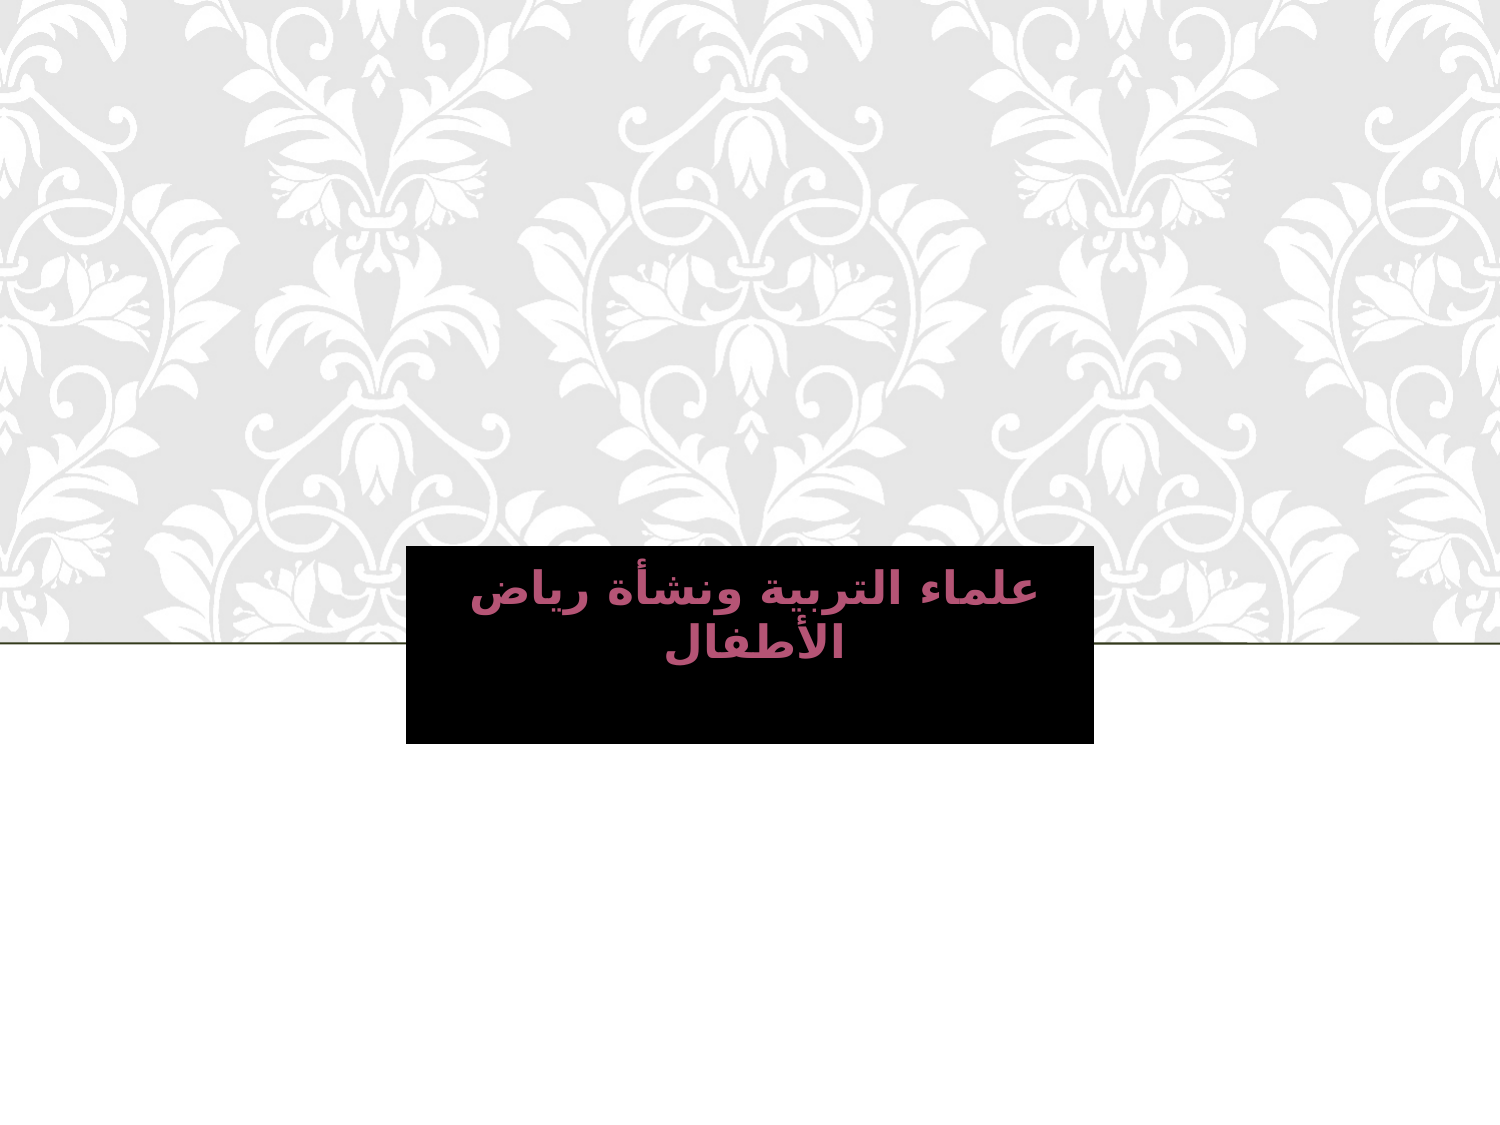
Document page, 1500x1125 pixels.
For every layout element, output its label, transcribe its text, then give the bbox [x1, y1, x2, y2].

title علماء التربية ونشأة رياض الأطفال [369, 544, 1141, 676]
